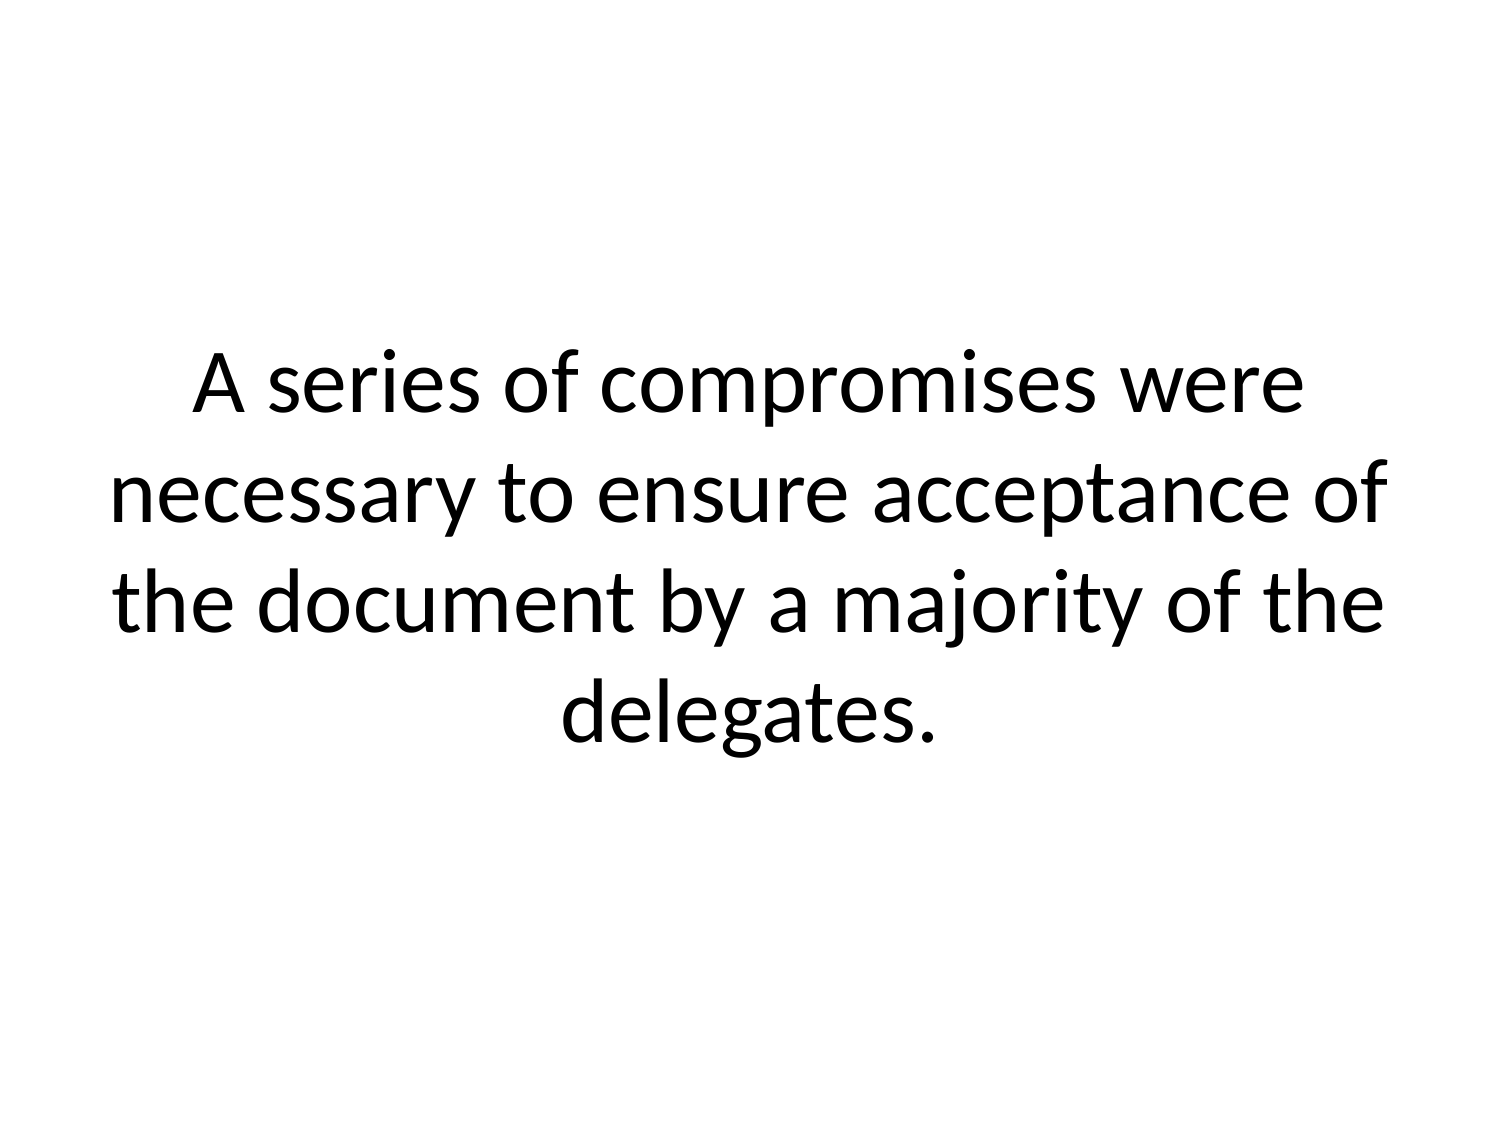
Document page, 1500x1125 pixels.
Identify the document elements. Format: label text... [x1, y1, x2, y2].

title A series of compromises were necessary to ensure acceptance of the document by a majority of the delegates. [75, 45, 1425, 1038]
